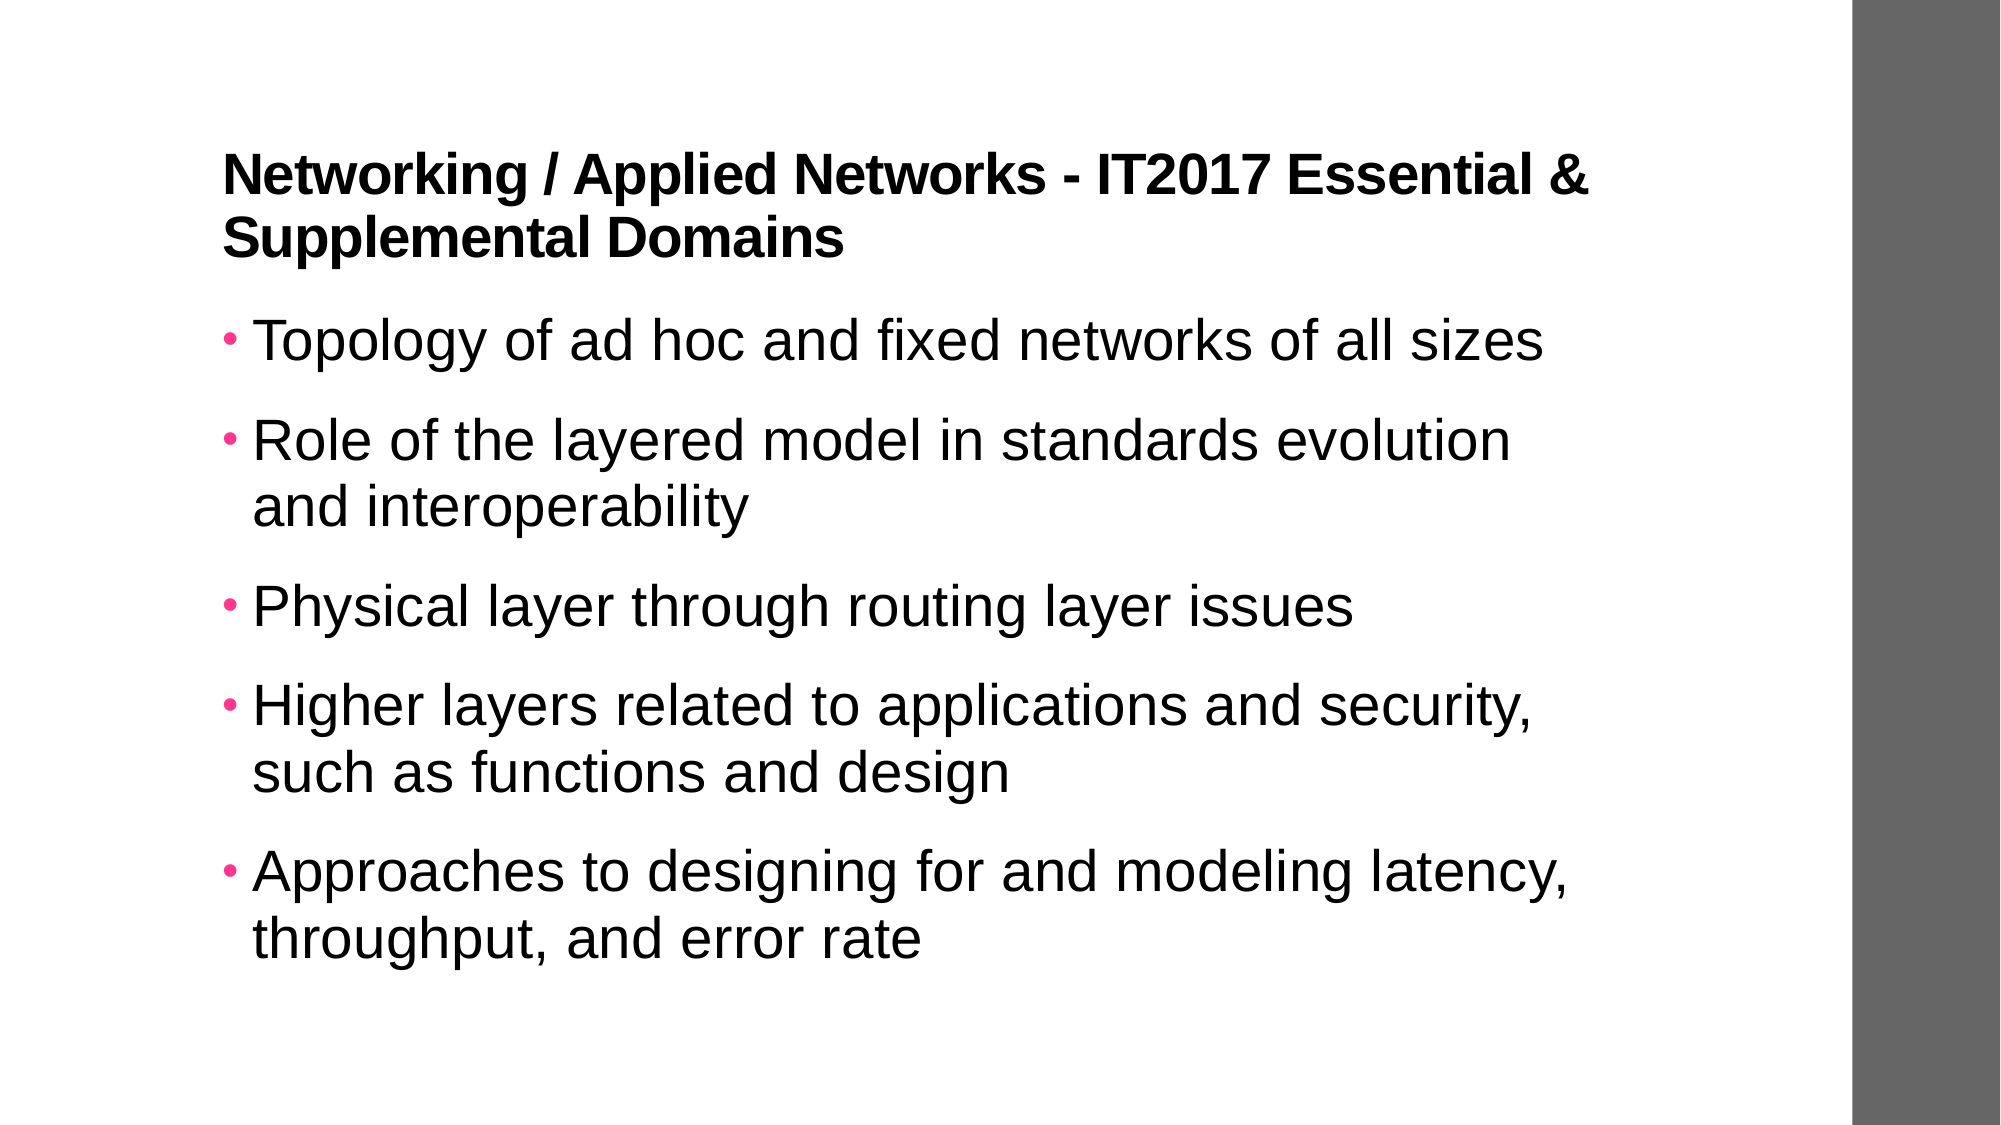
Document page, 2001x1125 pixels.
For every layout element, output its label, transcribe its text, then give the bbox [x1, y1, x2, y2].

title Networking / Applied Networks - IT2017 Essential & Supplemental Domains [206, 43, 1797, 278]
list Topology of ad hoc and fixed networks of all sizes Role of the layered model in standards evolution and interoperability Physical layer through routing layer issues Higher layers related to applications and security, such as functions and design Approaches to designing for and modeling latency, throughput, and error rate [206, 299, 1617, 1014]
